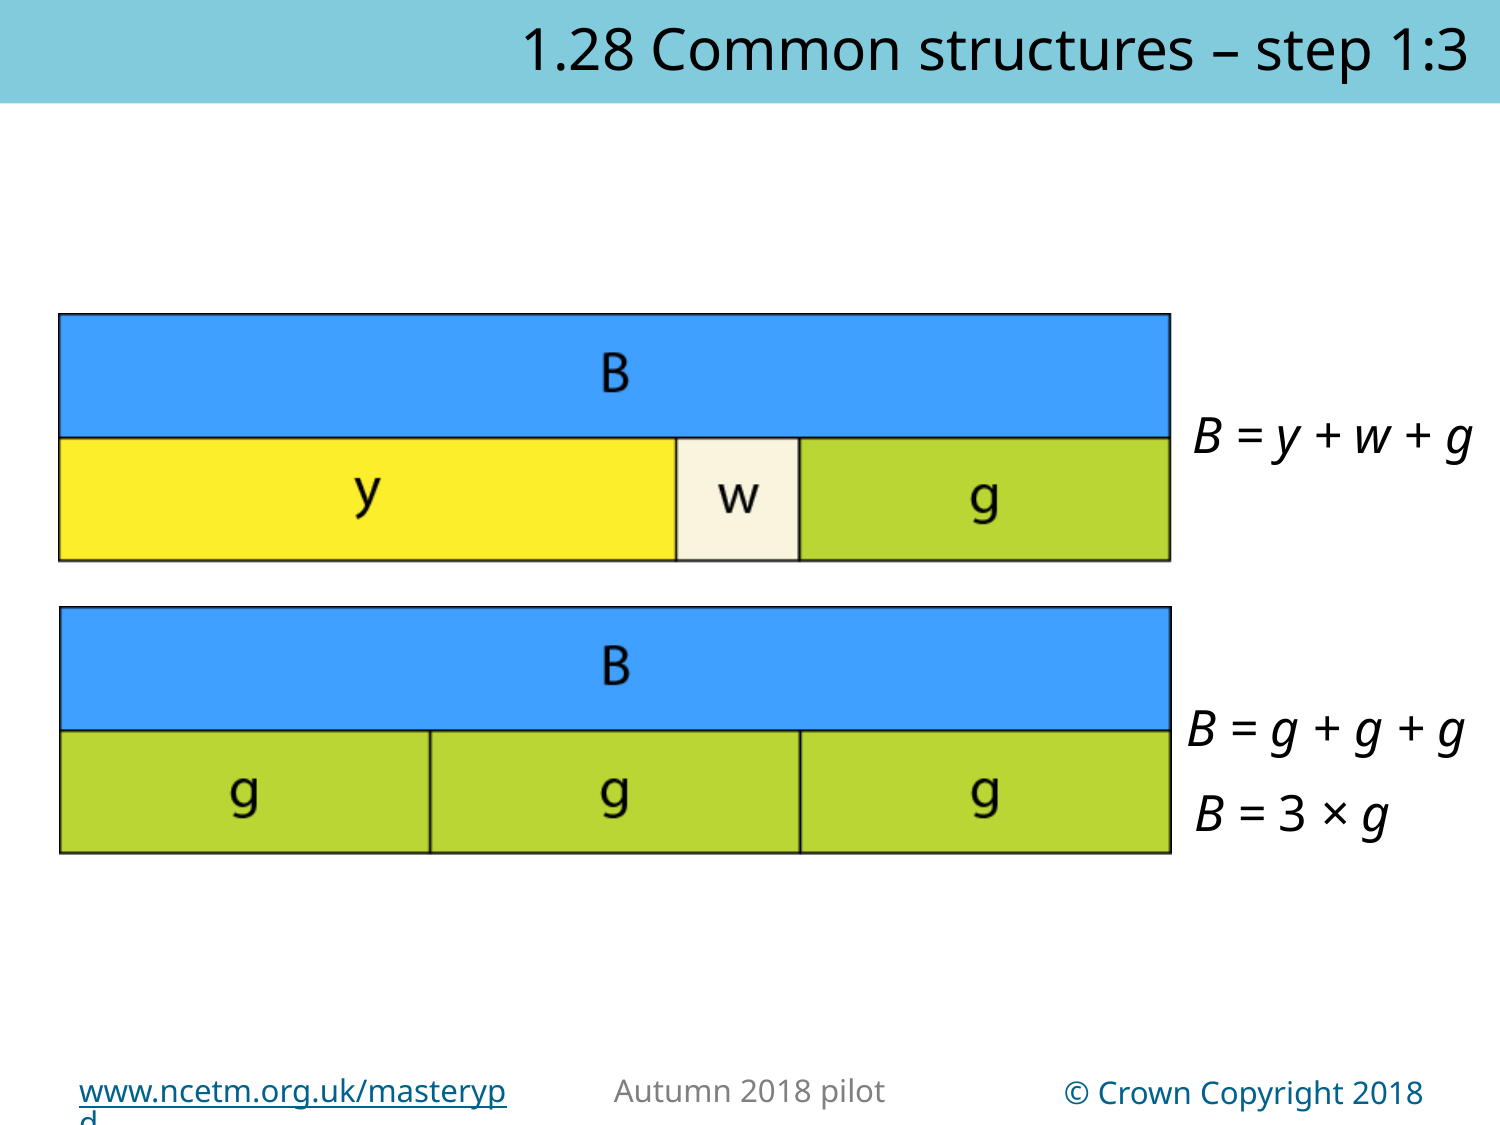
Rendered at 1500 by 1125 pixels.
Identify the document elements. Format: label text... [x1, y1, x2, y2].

text_box B = 3 × g [1179, 774, 1419, 849]
text_box B = y + w + g [1177, 396, 1489, 472]
picture [58, 313, 1173, 580]
list 1.28 Common structures – step 1:3 [0, 0, 1500, 104]
text_box B = g + g + g [1172, 689, 1495, 764]
picture [59, 606, 1172, 874]
